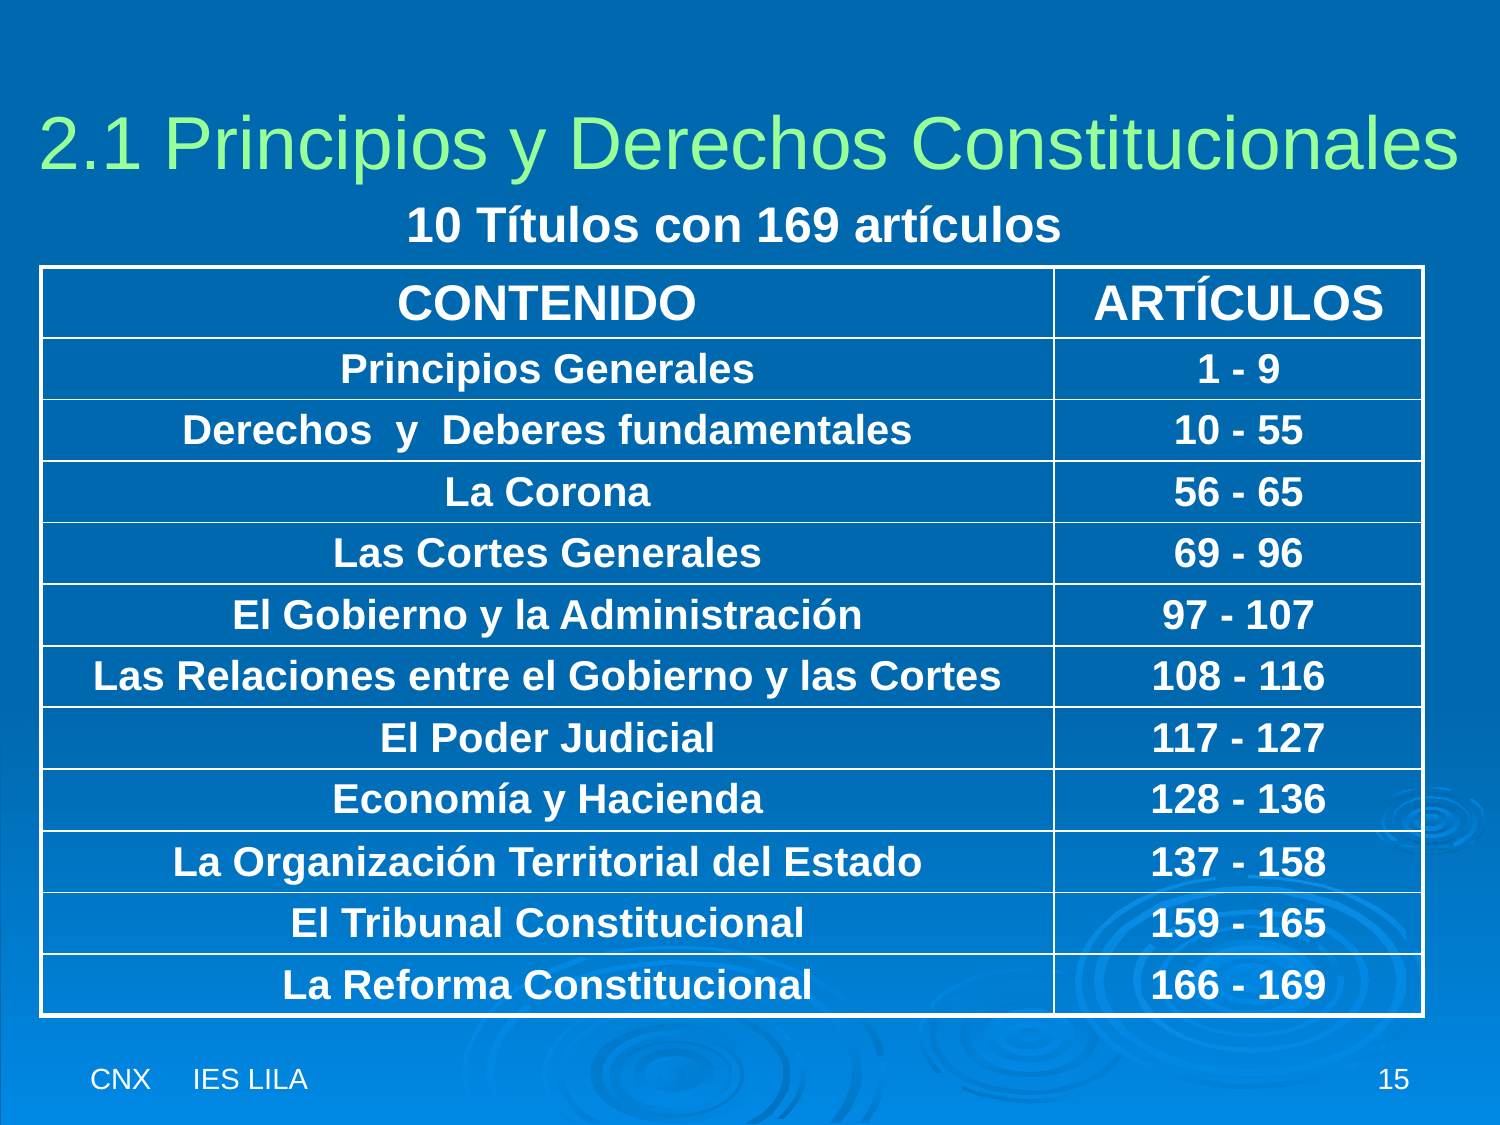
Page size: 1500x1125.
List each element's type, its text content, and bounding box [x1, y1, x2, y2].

list 10 Títulos con 169 artículos [100, 196, 1272, 249]
table_cell La Organización Territorial del Estado [43, 832, 1053, 892]
slide_number CNX IES LILA [74, 1024, 426, 1103]
table_cell Principios Generales [43, 339, 1053, 399]
table_cell 166 - 169 [1055, 955, 1421, 1013]
table_cell El Gobierno y la Administración [43, 585, 1053, 645]
table_cell El Poder Judicial [43, 708, 1053, 768]
table_cell 97 - 107 [1055, 585, 1421, 645]
table_cell Las Relaciones entre el Gobierno y las Cortes [43, 647, 1053, 706]
slide_number 15 [1074, 1024, 1426, 1103]
table_cell 108 - 116 [1055, 647, 1421, 706]
table_cell 117 - 127 [1055, 708, 1421, 768]
table_cell Derechos y Deberes fundamentales [43, 400, 1053, 460]
table_cell 69 - 96 [1055, 523, 1421, 583]
table_cell 128 - 136 [1055, 770, 1421, 830]
table_cell 1 - 9 [1055, 339, 1421, 399]
table_cell La Reforma Constitucional [43, 955, 1053, 1013]
table_cell 10 - 55 [1055, 400, 1421, 460]
table_cell 159 - 165 [1055, 893, 1421, 953]
table_cell 137 - 158 [1055, 832, 1421, 892]
table_cell 56 - 65 [1055, 462, 1421, 522]
table_cell La Corona [43, 462, 1053, 522]
table_header CONTENIDO [43, 269, 1053, 337]
table_cell Las Cortes Generales [43, 523, 1053, 583]
table_header ARTÍCULOS [1055, 269, 1421, 337]
table_cell Economía y Hacienda [43, 770, 1053, 830]
table_cell El Tribunal Constitucional [43, 893, 1053, 953]
title 2.1 Principios y Derechos Constitucionales [0, 45, 1500, 233]
